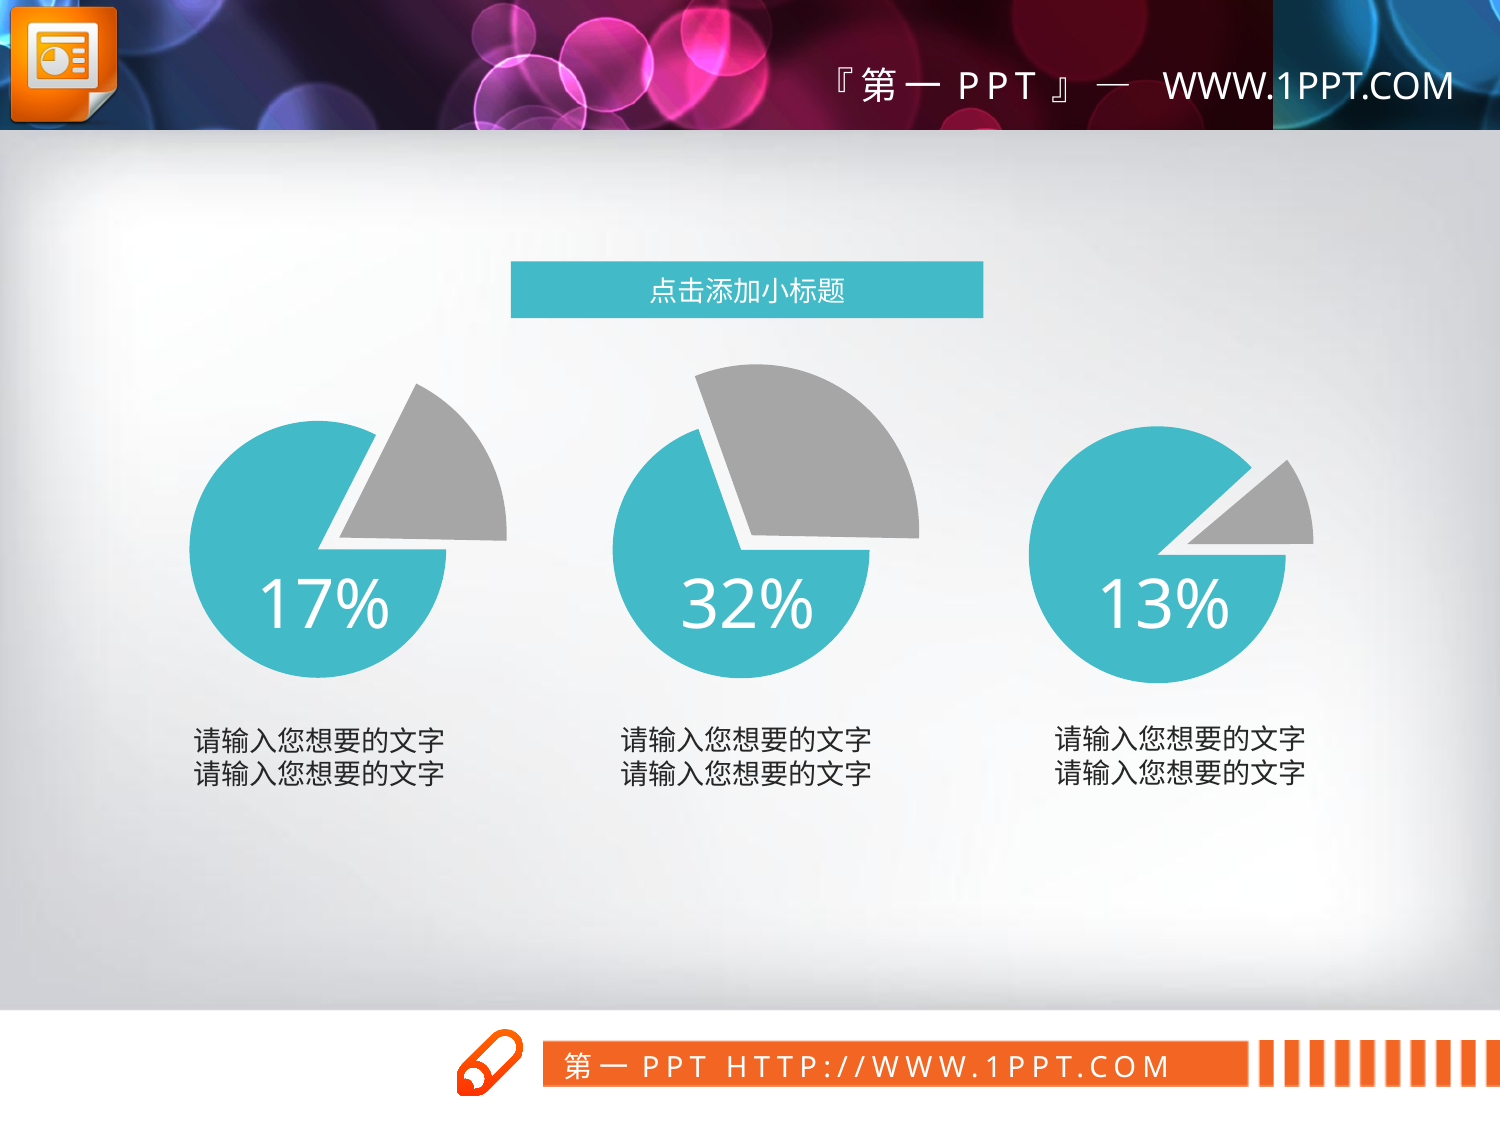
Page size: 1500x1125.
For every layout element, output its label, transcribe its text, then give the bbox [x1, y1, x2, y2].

text_box [612, 428, 870, 679]
picture [0, 0, 1500, 1012]
picture [543, 1040, 1500, 1087]
text_box 点击添加小标题 [510, 261, 984, 319]
text_box [1028, 426, 1252, 684]
text_box [189, 420, 447, 678]
text_box 请输入您想要的文字 请输入您想要的文字 [1039, 714, 1326, 797]
text_box [339, 383, 507, 541]
text_box 请输入您想要的文字 请输入您想要的文字 [605, 715, 896, 798]
text_box [1187, 459, 1314, 545]
text_box [694, 364, 920, 539]
text_box 32% [665, 552, 872, 650]
text_box 13% [1081, 552, 1272, 650]
text_box [1272, 554, 1286, 613]
text_box 17% [241, 552, 428, 650]
text_box 请输入您想要的文字 请输入您想要的文字 [178, 715, 471, 798]
